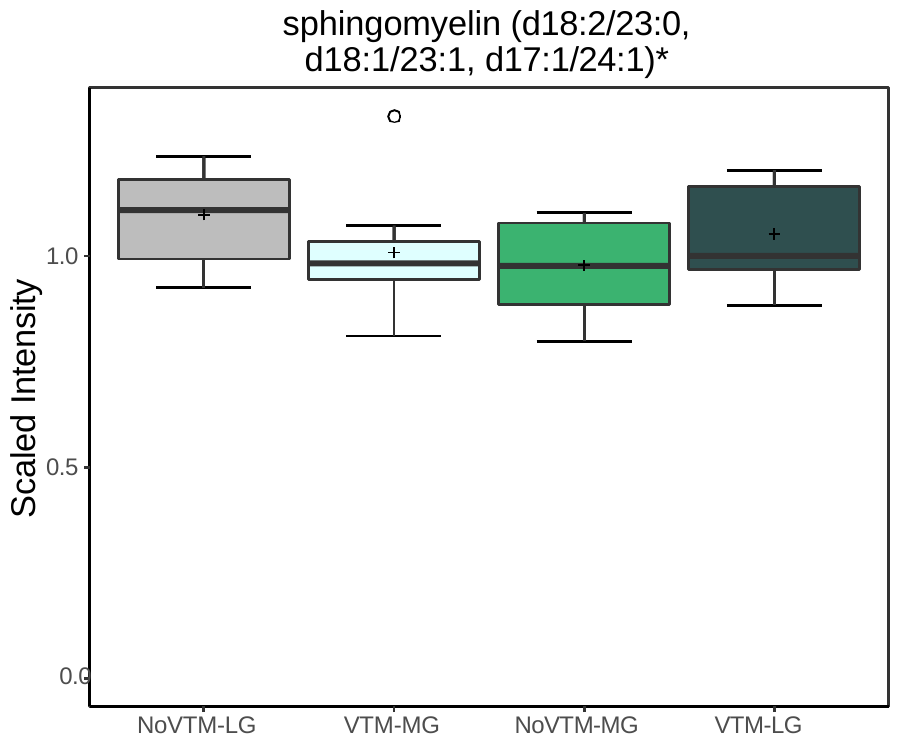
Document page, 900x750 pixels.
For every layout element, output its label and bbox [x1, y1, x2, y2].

text_box [83, 86, 891, 738]
slide_number [134, 713, 275, 750]
text_box [1, 274, 82, 521]
footer [57, 661, 95, 750]
title [130, 0, 770, 86]
text_box [44, 238, 82, 269]
